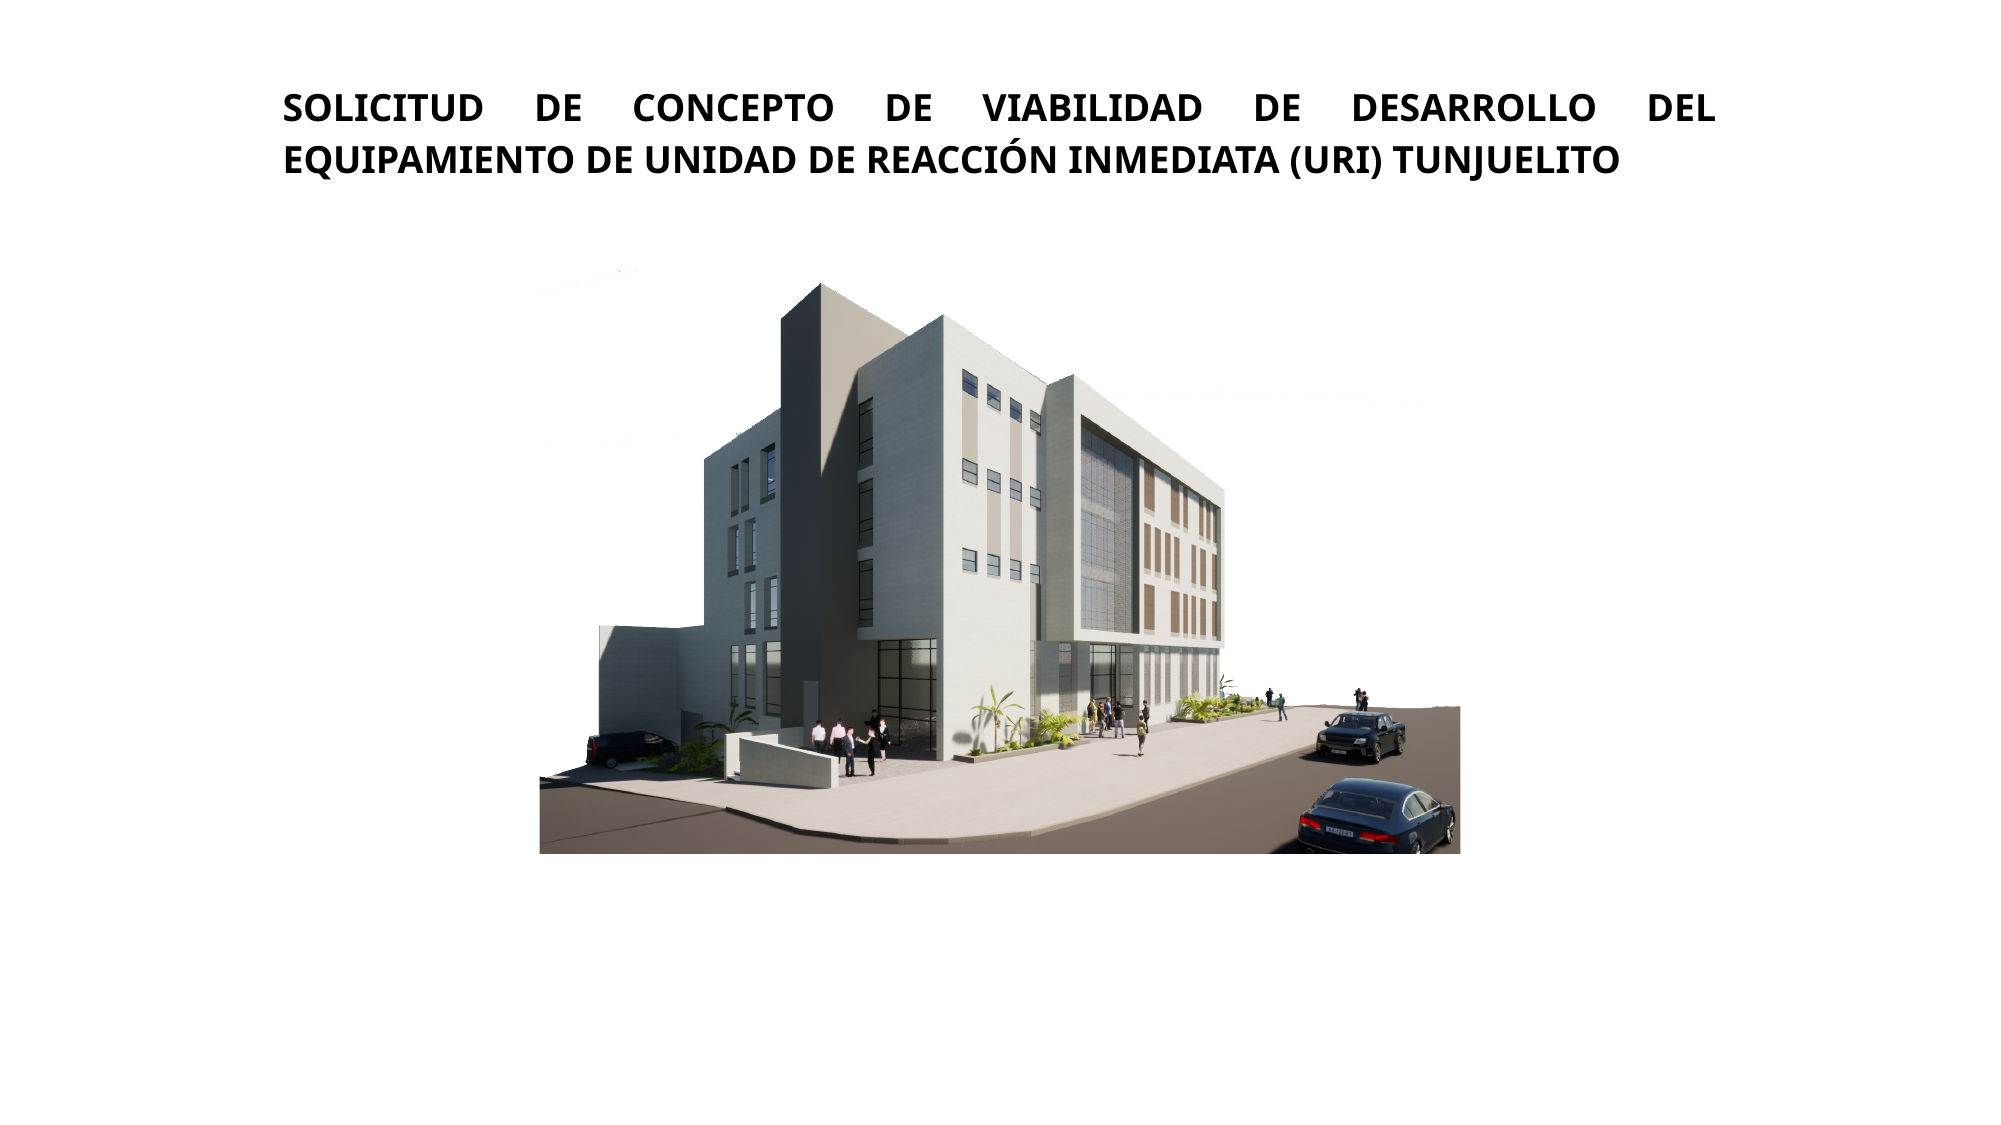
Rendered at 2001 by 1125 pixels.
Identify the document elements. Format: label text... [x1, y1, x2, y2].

text_box SOLICITUD DE CONCEPTO DE VIABILIDAD DE DESARROLLO DEL EQUIPAMIENTO DE UNIDAD DE REACCIÓN INMEDIATA (URI) TUNJUELITO [267, 69, 1733, 189]
picture [539, 270, 1461, 855]
